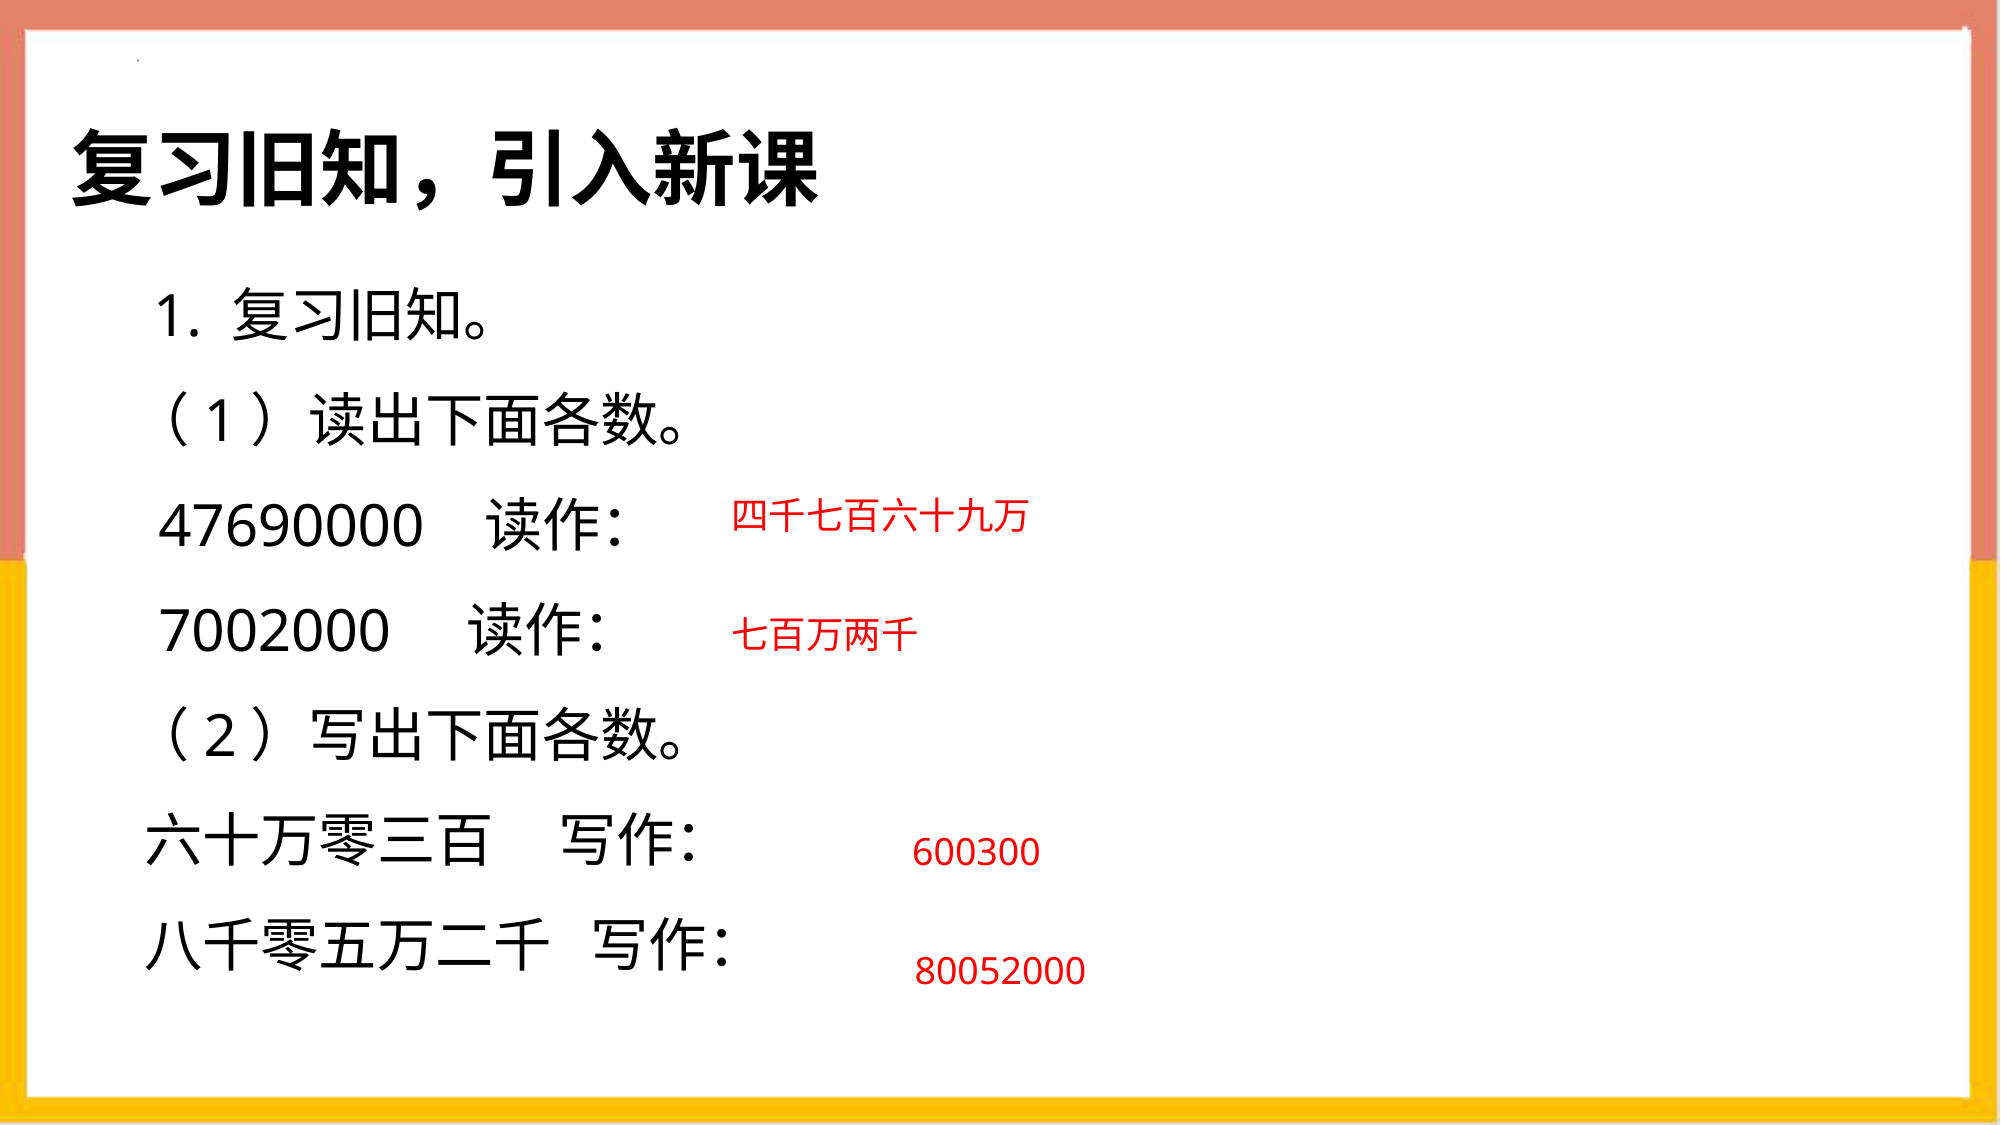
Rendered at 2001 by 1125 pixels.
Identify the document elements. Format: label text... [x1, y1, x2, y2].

text_box 七百万两千 [716, 604, 1221, 664]
text_box 1. 复习旧知。 （1）读出下面各数。 47690000 读作： 7002000 读作： （2）写出下面各数。 六十万零三百 写作： 八千零五万二千 写作： [0, 235, 898, 986]
text_box 80052000 [899, 940, 1309, 1000]
text_box 600300 [897, 820, 1340, 881]
picture [0, 0, 2001, 1125]
title 复习旧知，引入新课 [55, 96, 1062, 236]
text_box 四千七百六十九万 [716, 484, 1575, 545]
